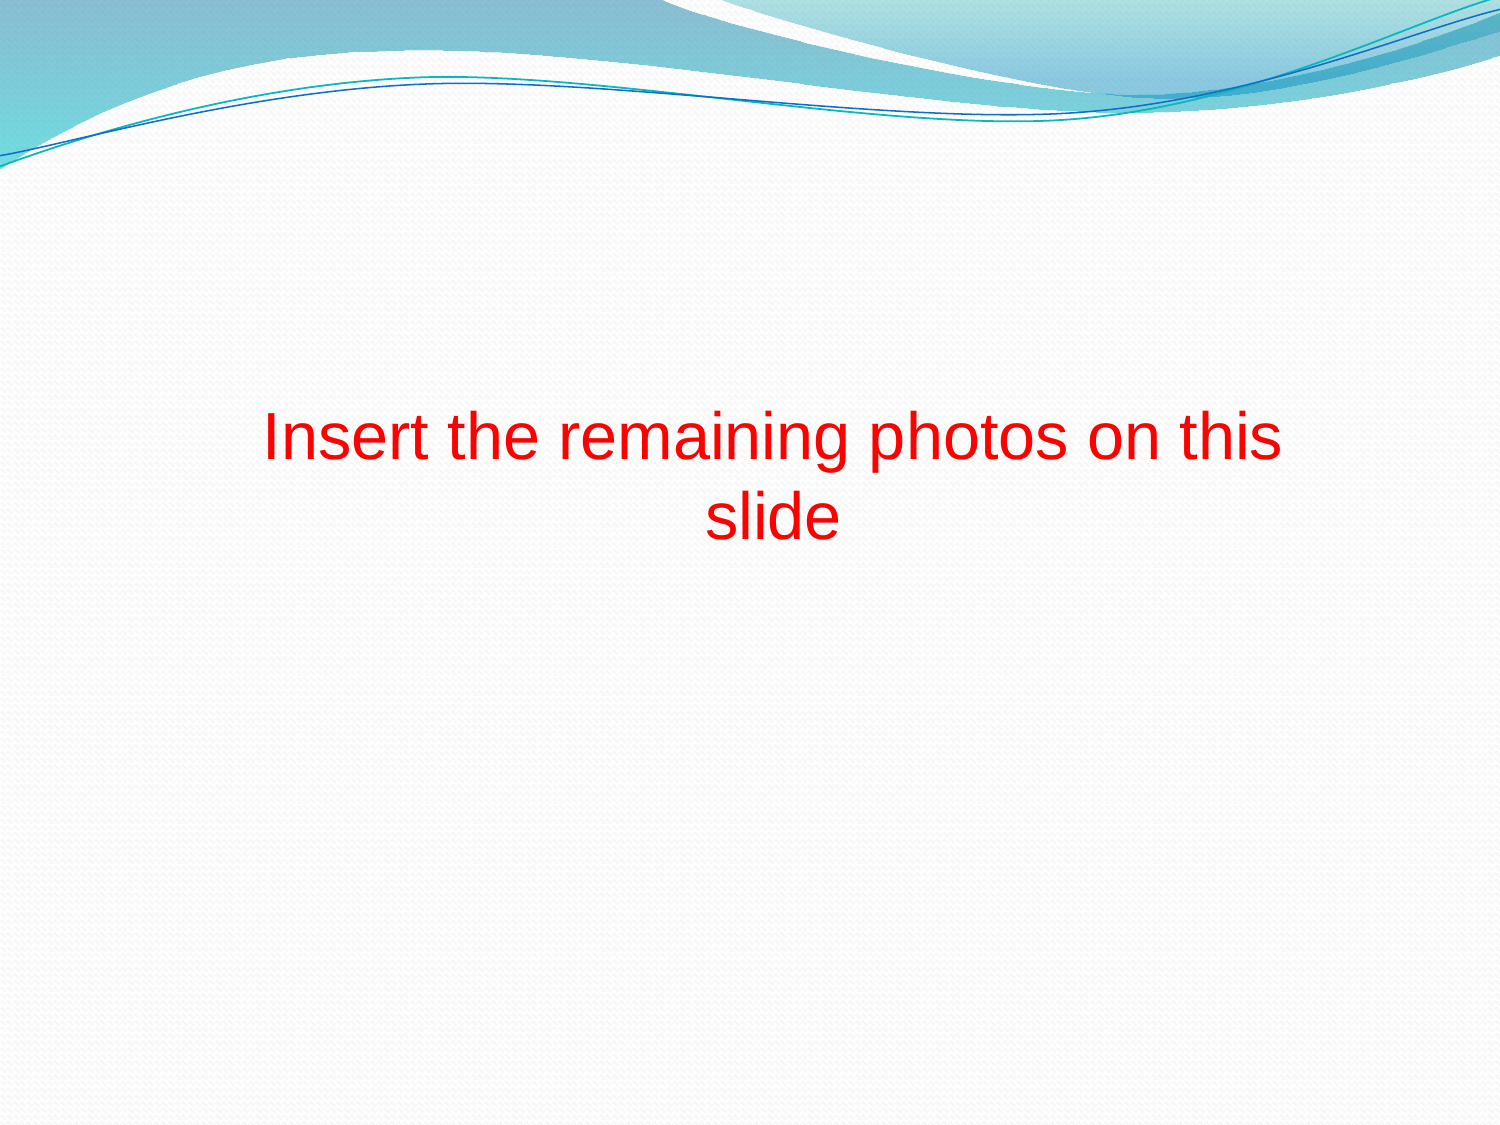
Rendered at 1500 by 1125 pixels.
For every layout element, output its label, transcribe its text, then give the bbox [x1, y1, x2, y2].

text_box Insert the remaining photos on this slide [230, 385, 1317, 560]
